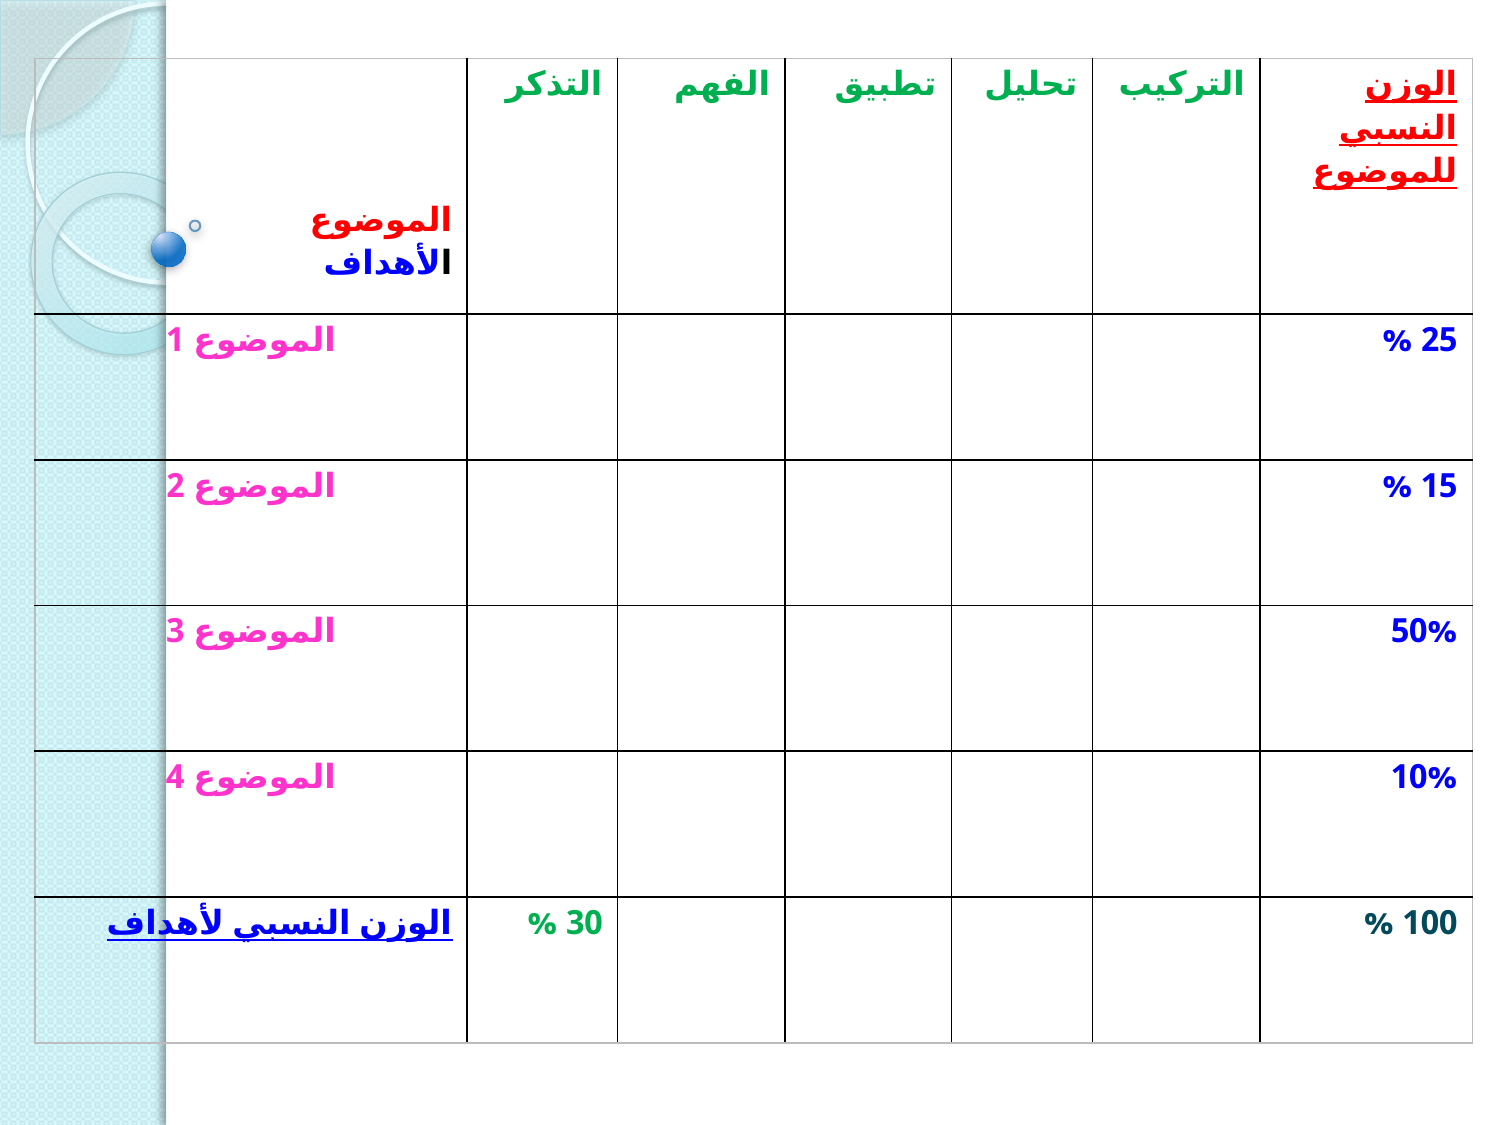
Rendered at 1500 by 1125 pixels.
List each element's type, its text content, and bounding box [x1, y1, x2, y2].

table_cell [618, 606, 784, 750]
table_cell 30 % [468, 898, 617, 1042]
table_cell [1093, 315, 1259, 459]
table_cell [618, 752, 784, 896]
table_cell [618, 315, 784, 459]
table_cell [952, 752, 1092, 896]
table_header الوزن النسبي للموضوع [1261, 59, 1472, 313]
table_cell [618, 461, 784, 605]
table_cell [468, 752, 617, 896]
table_cell [952, 606, 1092, 750]
table_header الفهم [618, 59, 784, 313]
table_cell [1093, 898, 1259, 1042]
table_header التذكر [468, 59, 617, 313]
table_cell [786, 315, 951, 459]
table_cell [1093, 461, 1259, 605]
table_cell [468, 461, 617, 605]
table_header تطبيق [786, 59, 951, 313]
table_cell [1093, 752, 1259, 896]
table_header التركيب [1093, 59, 1259, 313]
table_cell 50% [1261, 606, 1472, 750]
table_cell الوزن النسبي لأهداف [36, 898, 466, 1042]
table_cell [952, 898, 1092, 1042]
table_cell 10% [1261, 752, 1472, 896]
table_cell 25 % [1261, 315, 1472, 459]
table_cell الموضوع 4 [36, 752, 466, 896]
table_cell [786, 606, 951, 750]
table_header تحليل [952, 59, 1092, 313]
table_cell 100 % [1261, 898, 1472, 1042]
table_cell [952, 315, 1092, 459]
table_cell [618, 898, 784, 1042]
table_cell [786, 898, 951, 1042]
table_cell [786, 752, 951, 896]
table_cell [468, 315, 617, 459]
table_cell [1093, 606, 1259, 750]
table_cell الموضوع 1 [36, 315, 466, 459]
table_cell [468, 606, 617, 750]
table_cell الموضوع 2 [36, 461, 466, 605]
table_cell الموضوع 3 [36, 606, 466, 750]
table_header الموضوع الأهداف [36, 59, 466, 313]
table_cell [952, 461, 1092, 605]
table_cell [786, 461, 951, 605]
table_cell 15 % [1261, 461, 1472, 605]
